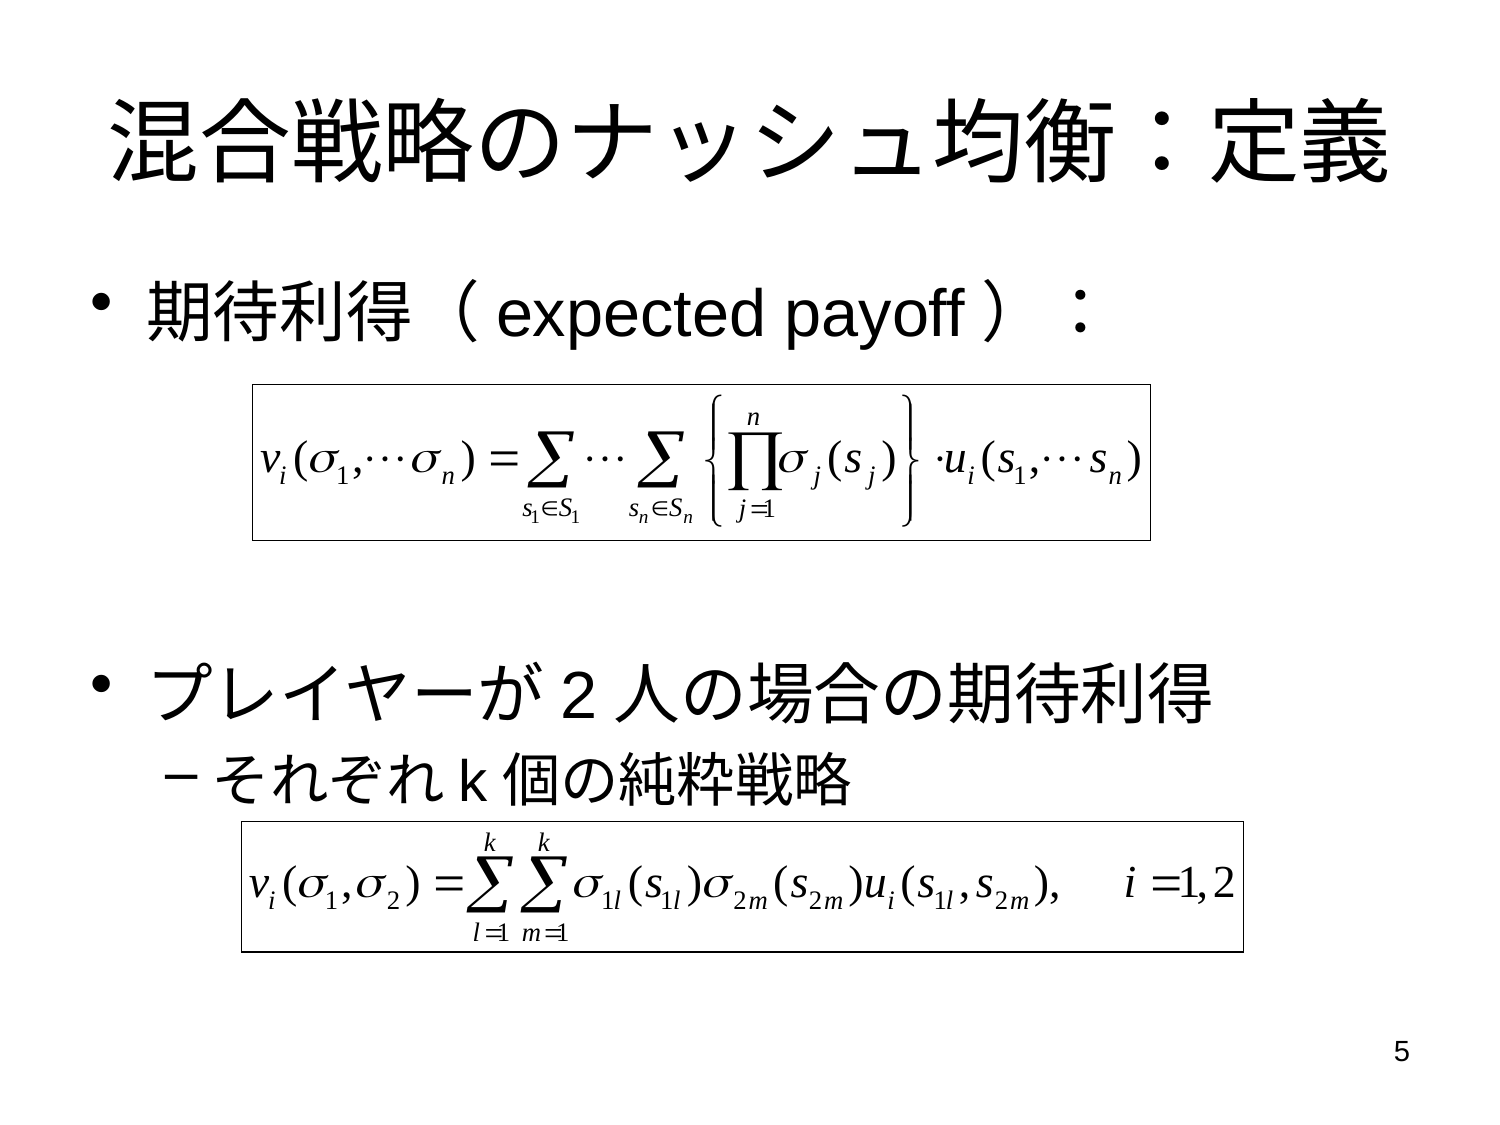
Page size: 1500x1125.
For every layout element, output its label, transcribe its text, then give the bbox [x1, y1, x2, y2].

list 期待利得（expected payoff）： プレイヤーが2人の場合の期待利得 それぞれk個の純粋戦略 [75, 262, 1425, 1005]
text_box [241, 822, 1244, 952]
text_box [252, 385, 1150, 540]
slide_number 5 [1074, 1024, 1426, 1103]
title 混合戦略のナッシュ均衡：定義 [75, 45, 1425, 233]
